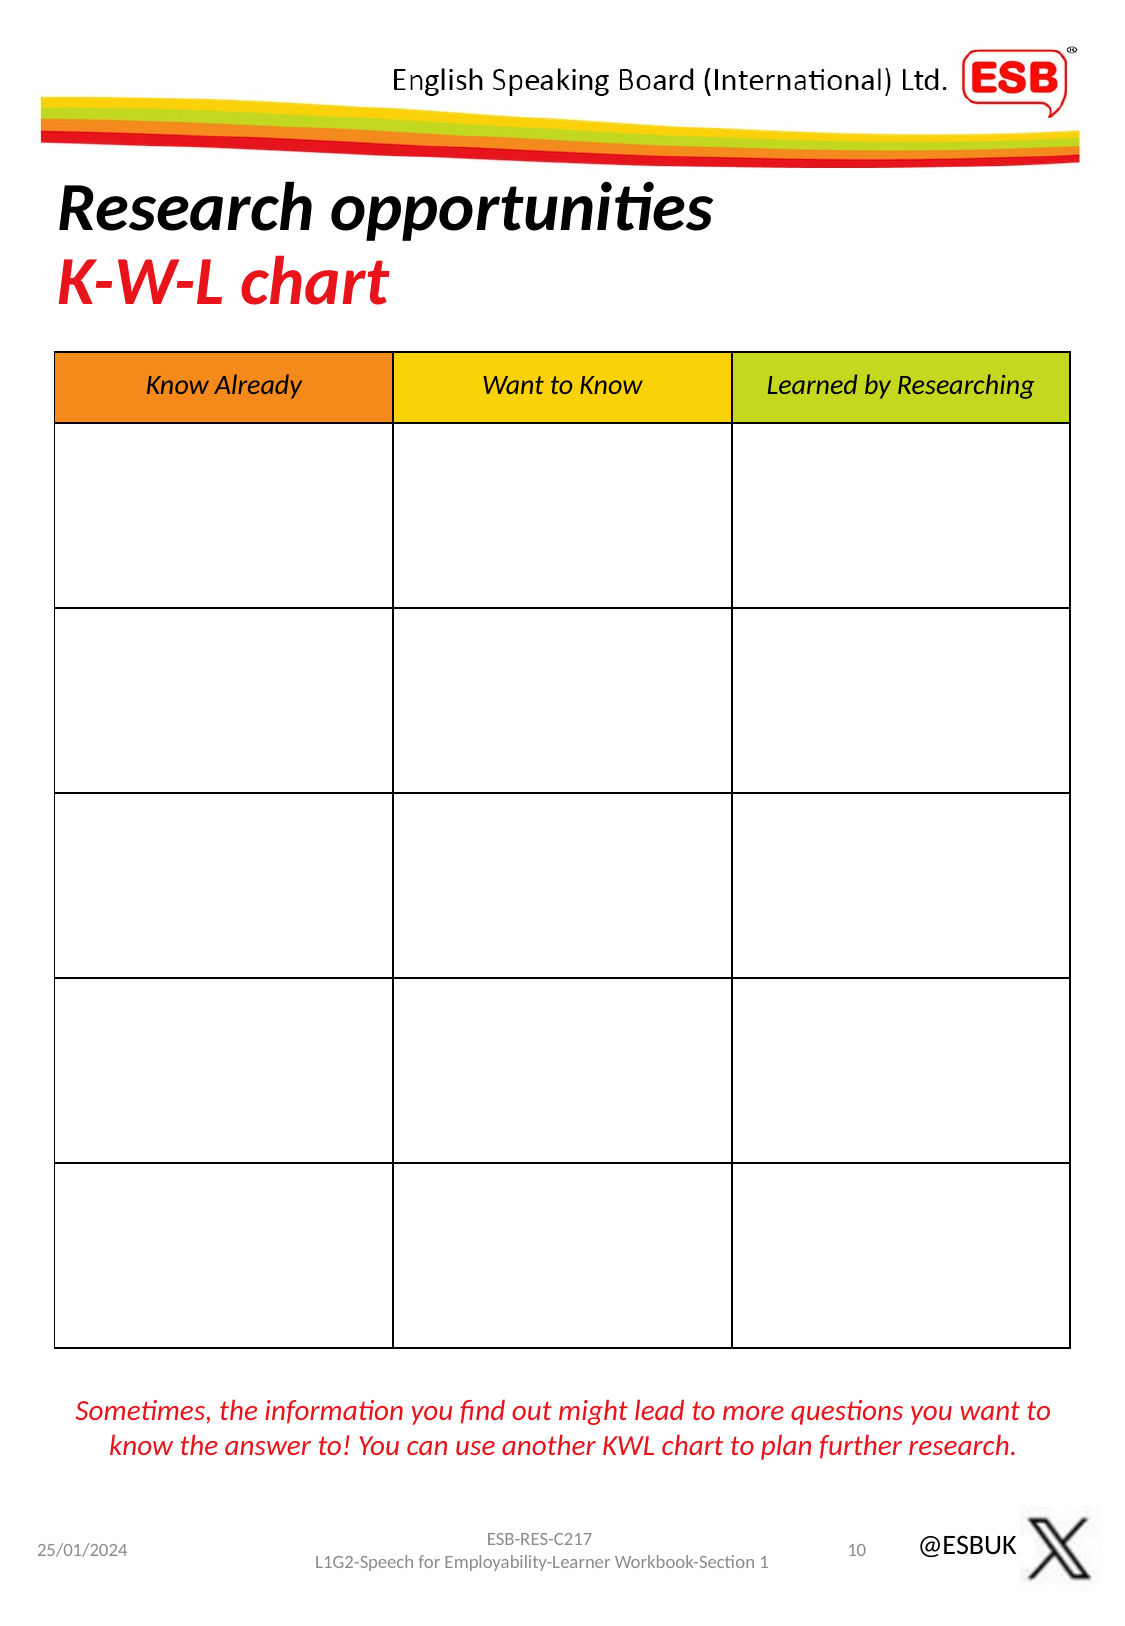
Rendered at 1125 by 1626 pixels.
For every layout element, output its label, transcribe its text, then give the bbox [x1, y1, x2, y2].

slide_number 10 [697, 1506, 882, 1593]
footer ESB-RES-C217 L1G2-Speech for Employability-Learner Workbook-Section 1 [296, 1506, 697, 1593]
table_cell [55, 979, 392, 1162]
title Research opportunities K-W-L chart [42, 162, 1014, 329]
table_cell [55, 424, 392, 607]
table_header Want to Know [394, 353, 731, 422]
table_cell [394, 794, 731, 977]
table_cell [55, 609, 392, 792]
table_cell [394, 979, 731, 1162]
table_cell [733, 979, 1069, 1162]
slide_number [22, 1506, 276, 1593]
table_cell [733, 424, 1069, 607]
table_cell [733, 794, 1069, 977]
picture [1020, 1506, 1103, 1593]
table_cell [733, 1164, 1069, 1347]
table_cell [394, 1164, 731, 1347]
table_cell [394, 424, 731, 607]
table_header Know Already [55, 353, 392, 422]
table_cell [394, 609, 731, 792]
table_cell [733, 609, 1069, 792]
table_cell [55, 794, 392, 977]
table_header Learned by Researching [733, 353, 1069, 422]
picture [0, 1, 1125, 234]
table_cell [55, 1164, 392, 1347]
text_box Sometimes, the information you find out might lead to more questions you want to know the answer to! You can use another KWL chart to plan further research. [55, 1384, 1072, 1469]
